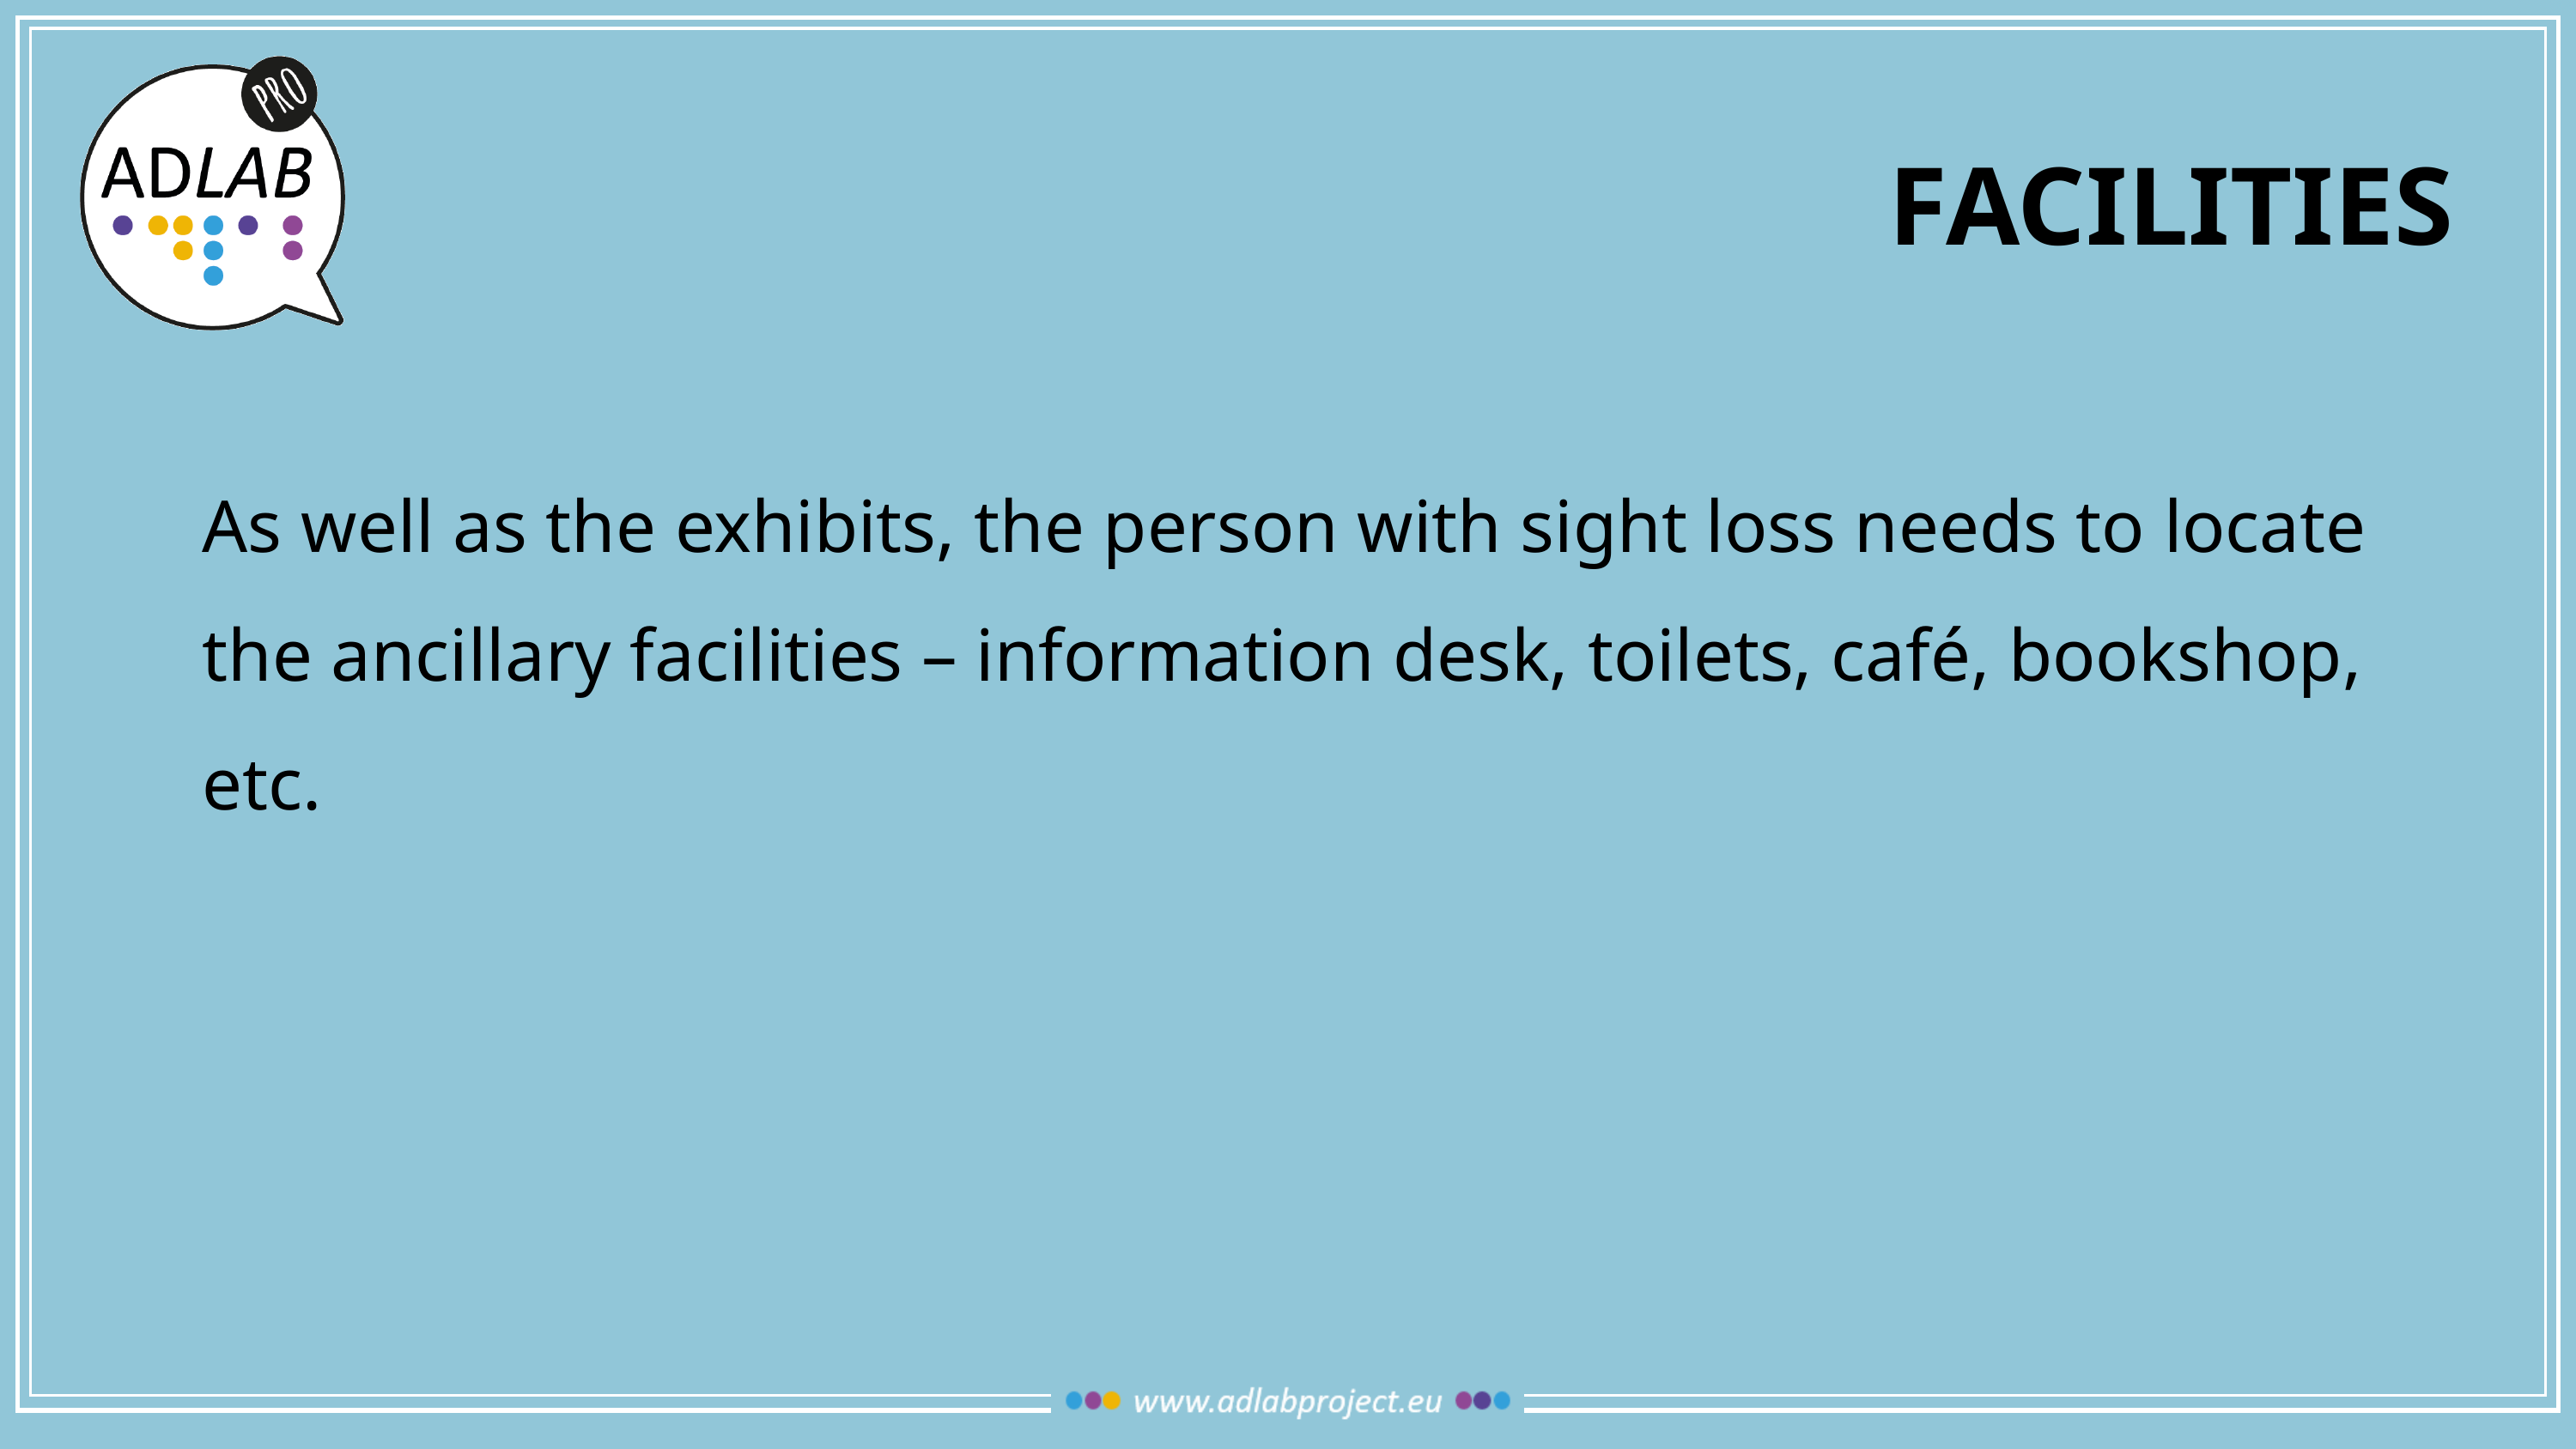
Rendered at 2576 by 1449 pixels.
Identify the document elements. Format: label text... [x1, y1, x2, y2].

list As well as the exhibits, the person with sight loss needs to locate the ancillary facilities – information desk, toilets, café, bookshop, etc. [150, 431, 2467, 1087]
picture [1051, 1378, 1524, 1429]
title facilities [384, 70, 2467, 351]
picture [72, 49, 353, 330]
